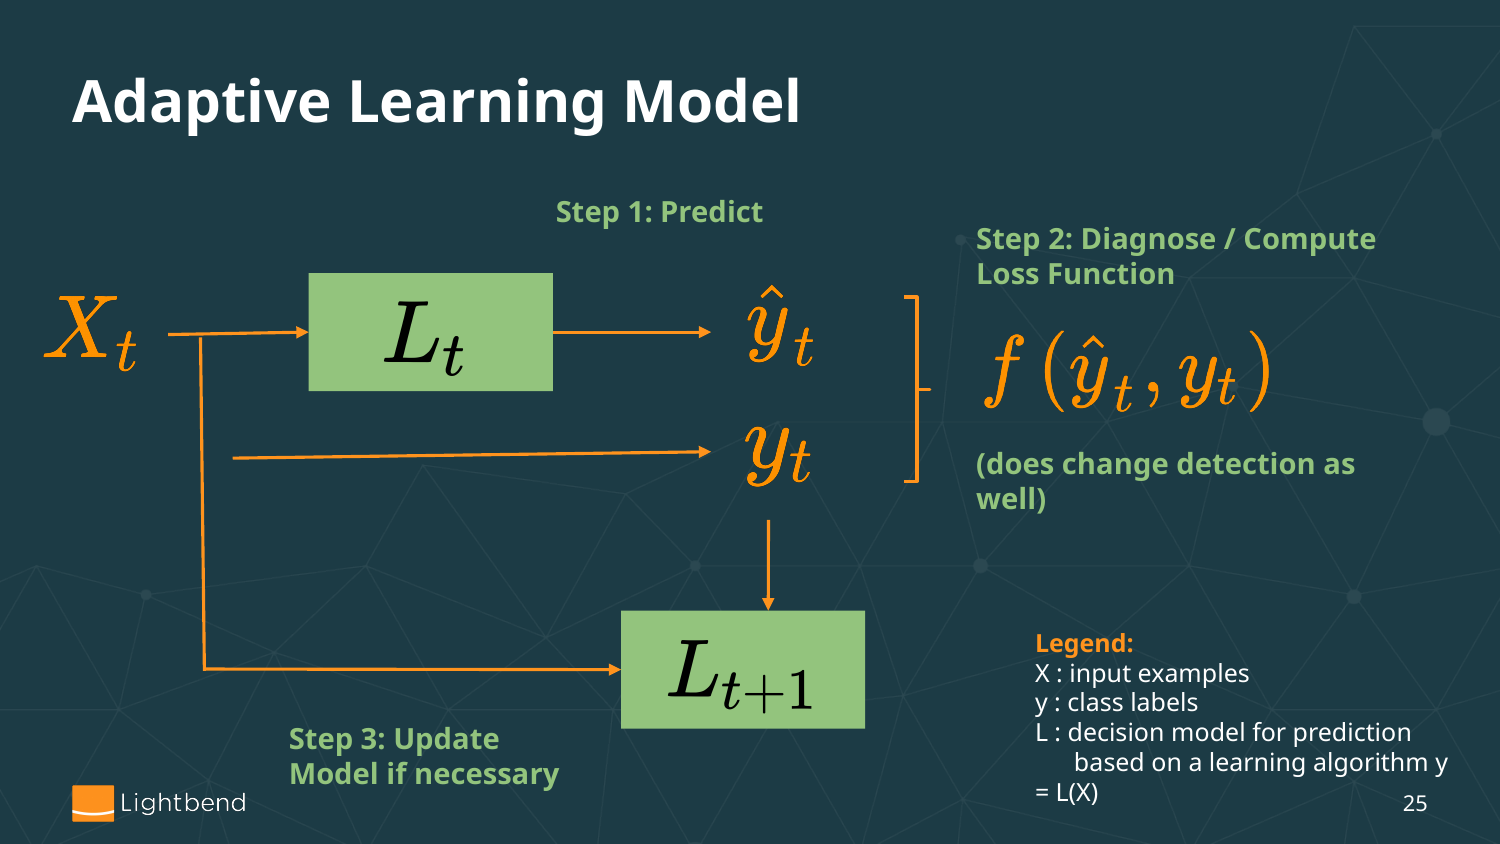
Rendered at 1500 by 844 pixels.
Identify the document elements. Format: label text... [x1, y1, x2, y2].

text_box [167, 331, 309, 335]
picture [381, 292, 474, 384]
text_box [200, 337, 205, 672]
text_box [308, 273, 553, 392]
picture [664, 632, 824, 722]
text_box Step 1: Predict [540, 178, 785, 252]
picture [41, 287, 147, 379]
title Adaptive Learning Model [72, 54, 1428, 153]
text_box (does change detection as well) [961, 430, 1440, 505]
text_box Step 3: Update Model if necessary [273, 705, 605, 779]
picture [977, 322, 1279, 421]
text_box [232, 451, 712, 459]
text_box [621, 610, 866, 729]
picture [72, 785, 245, 822]
text_box [904, 297, 930, 482]
picture [743, 417, 822, 497]
slide_number ‹#› [1090, 797, 1428, 827]
picture [745, 277, 824, 376]
text_box Step 2: Diagnose / Compute Loss Function [961, 205, 1440, 280]
text_box Legend: X : input examples y : class labels L : decision model for prediction based on a learning algorithm y = L(X) [1020, 612, 1483, 797]
